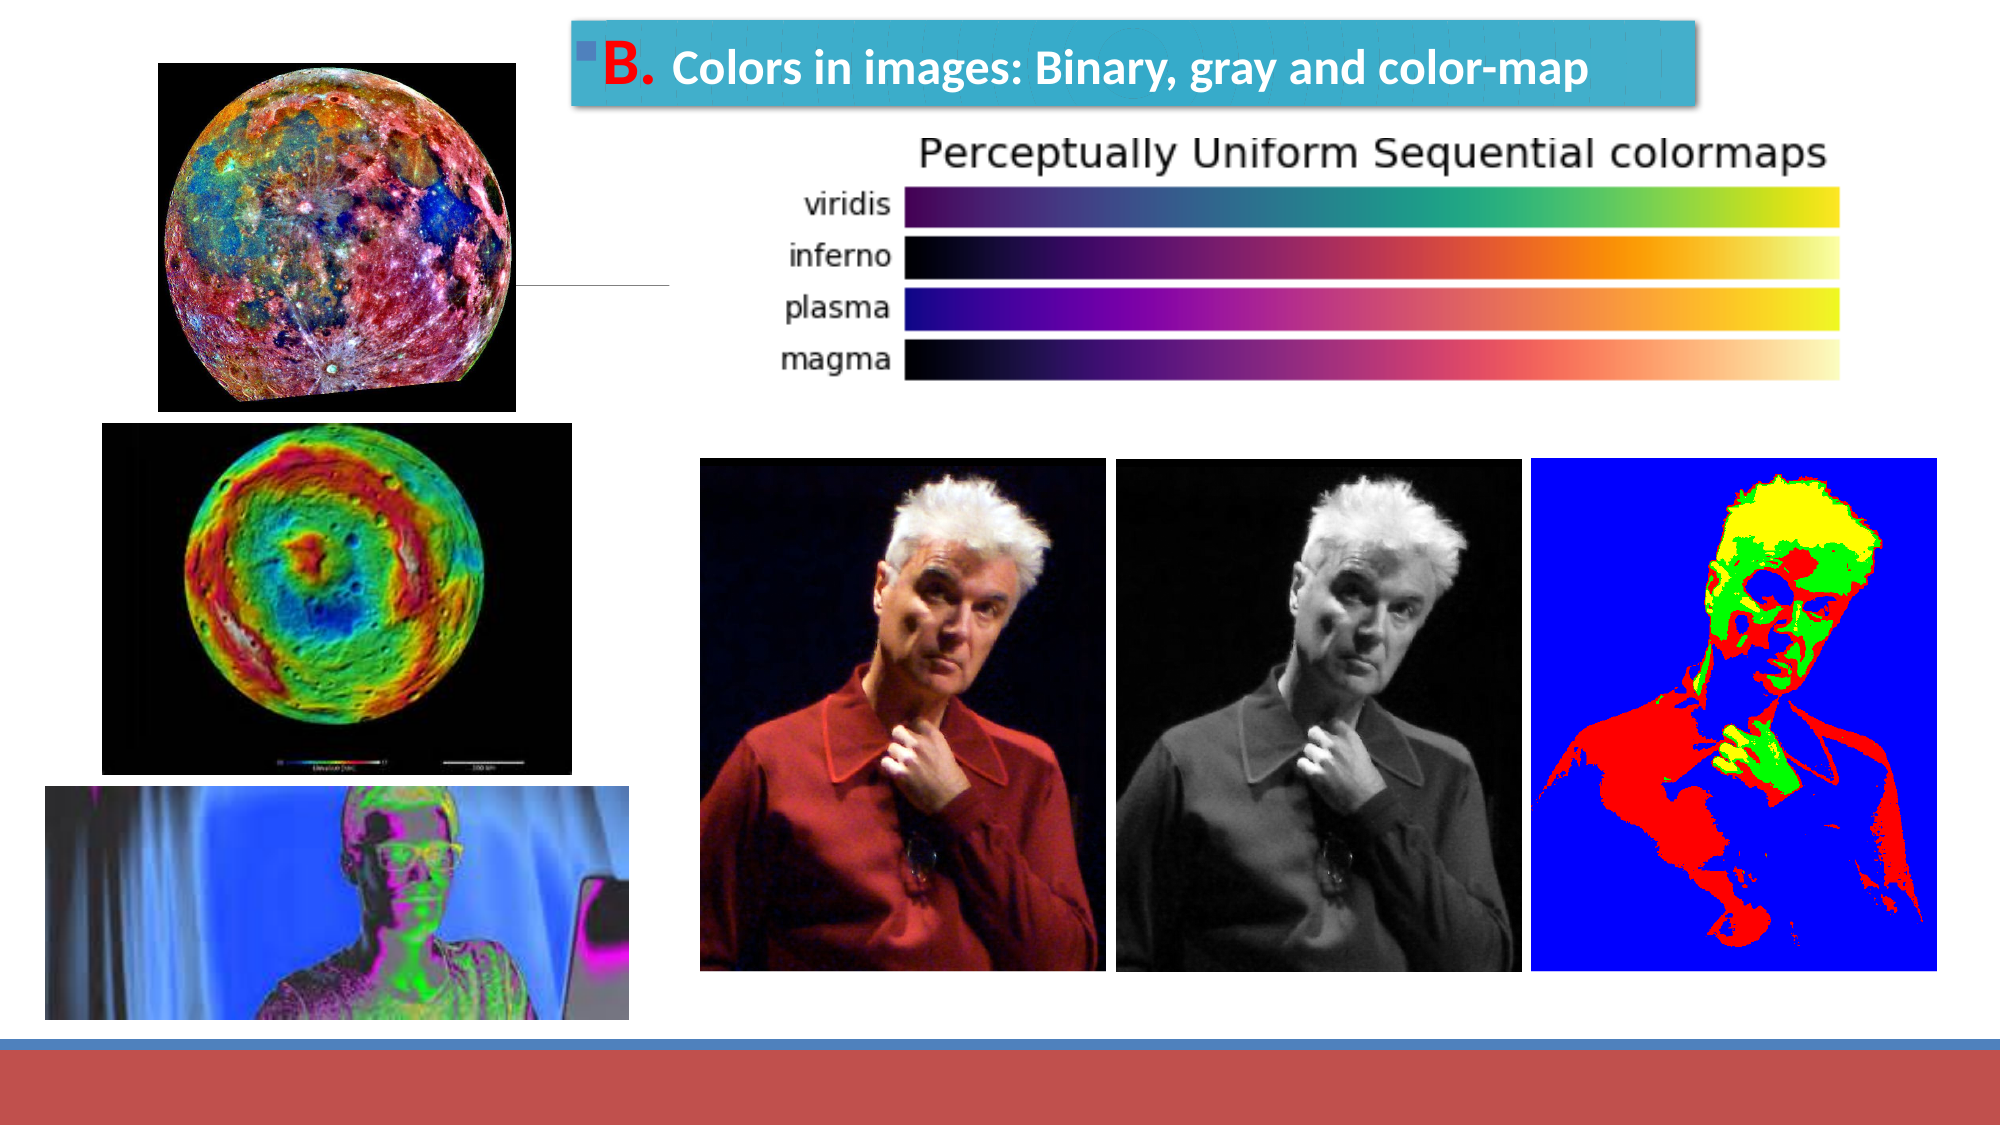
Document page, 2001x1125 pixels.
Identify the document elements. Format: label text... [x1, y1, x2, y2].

picture [158, 62, 516, 413]
text_box B. Colors in images: Binary, gray and color-map [571, 20, 1696, 106]
picture [44, 785, 630, 1020]
picture [668, 138, 1851, 413]
picture [692, 449, 1944, 980]
picture [102, 422, 572, 776]
